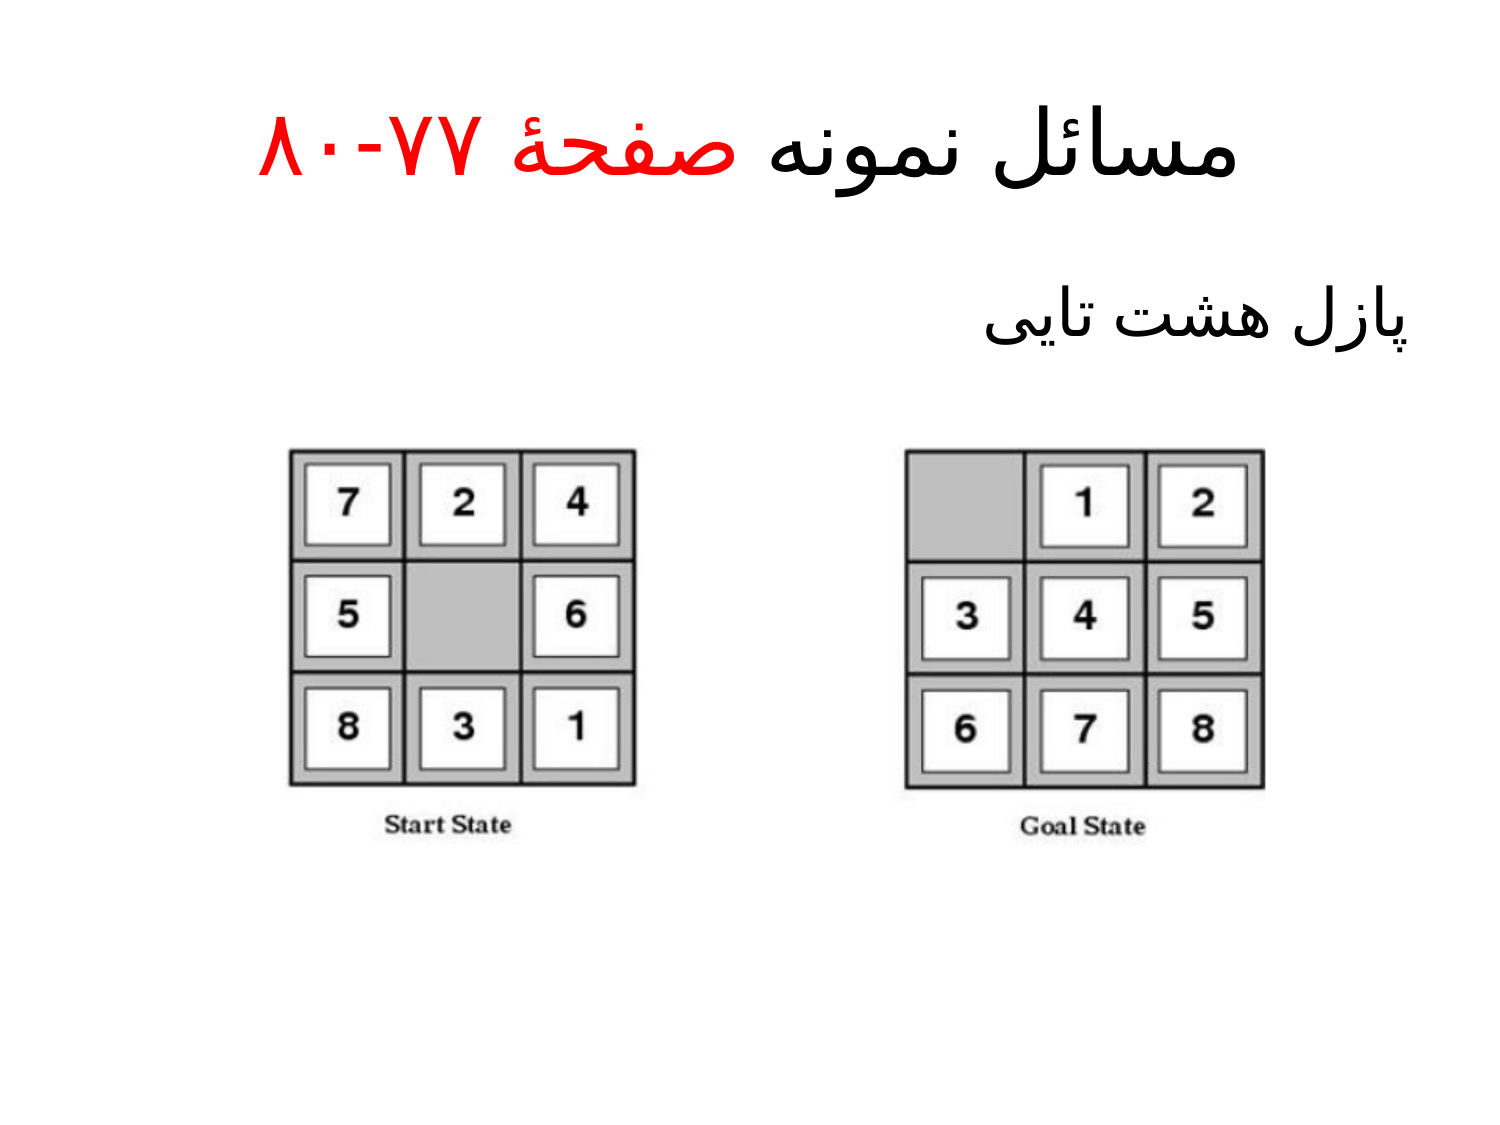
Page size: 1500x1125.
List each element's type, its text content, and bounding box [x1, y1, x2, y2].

list پازل هشت تایی [75, 262, 1425, 388]
title مسائل نمونه صفحهٔ ۷۷-۸۰ [75, 45, 1425, 233]
picture [249, 412, 1301, 896]
